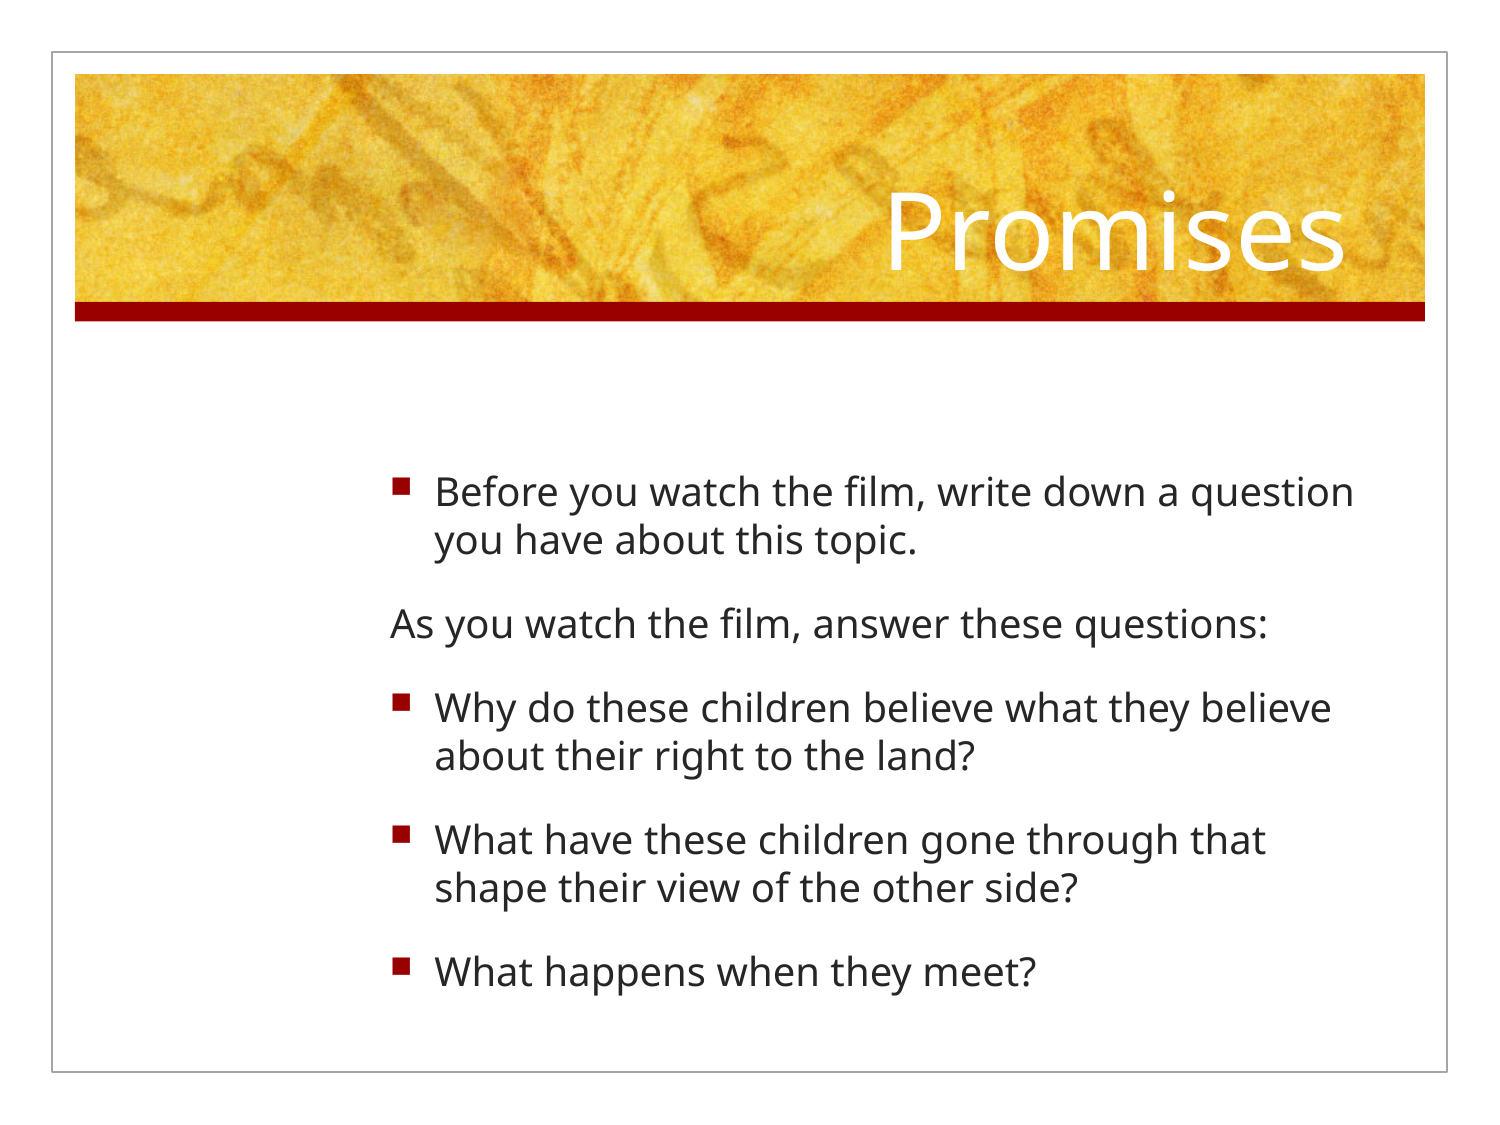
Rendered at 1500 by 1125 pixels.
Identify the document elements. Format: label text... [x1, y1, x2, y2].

list Before you watch the film, write down a question you have about this topic. As you watch the film, answer these questions: Why do these children believe what they believe about their right to the land? What have these children gone through that shape their view of the other side? What happens when they meet? [375, 375, 1392, 1005]
title Promises [108, 74, 1392, 292]
picture [75, 74, 1425, 301]
